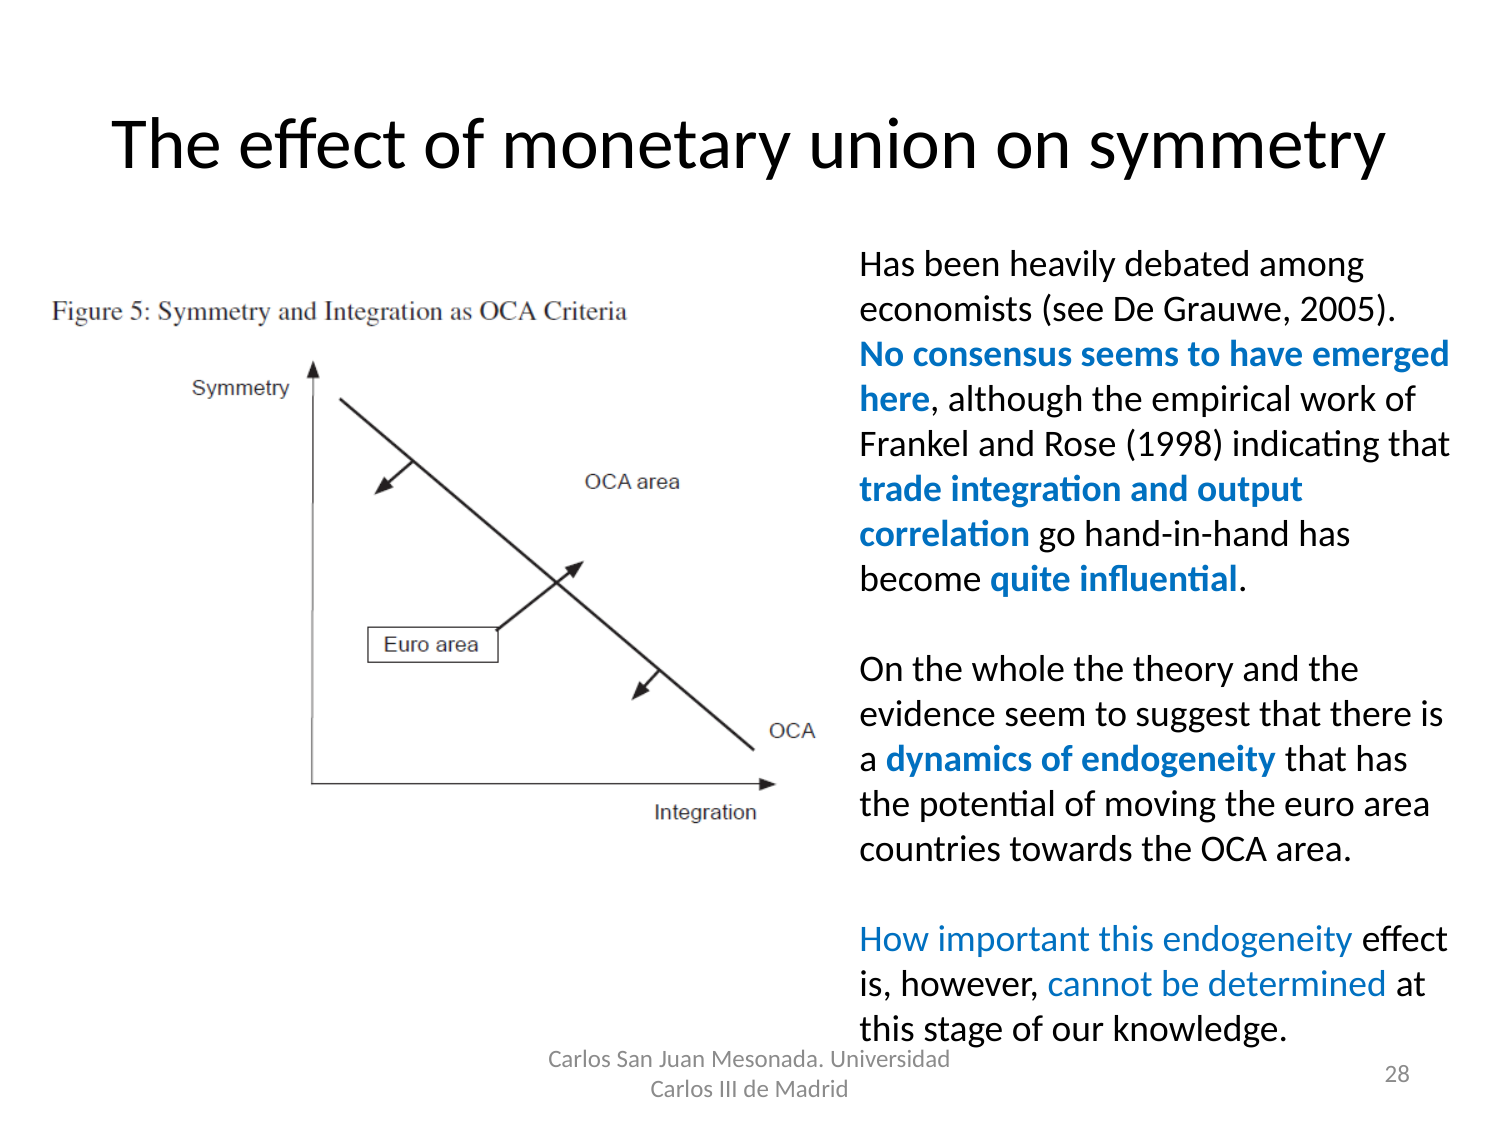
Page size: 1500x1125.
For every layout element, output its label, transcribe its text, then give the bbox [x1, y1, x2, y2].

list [40, 290, 824, 833]
slide_number 28 [1074, 1042, 1425, 1103]
footer Carlos San Juan Mesonada. Universidad Carlos III de Madrid [512, 1042, 988, 1103]
text_box Has been heavily debated among economists (see De Grauwe, 2005). No consensus seems to have emerged here, although the empirical work of Frankel and Rose (1998) indicating that trade integration and output correlation go hand-in-hand has become quite influential. On the whole the theory and the evidence seem to suggest that there is a dynamics of endogeneity that has the potential of moving the euro area countries towards the OCA area. How important this endogeneity effect is, however, cannot be determined at this stage of our knowledge. [844, 231, 1471, 1057]
title The effect of monetary union on symmetry [74, 44, 1426, 233]
